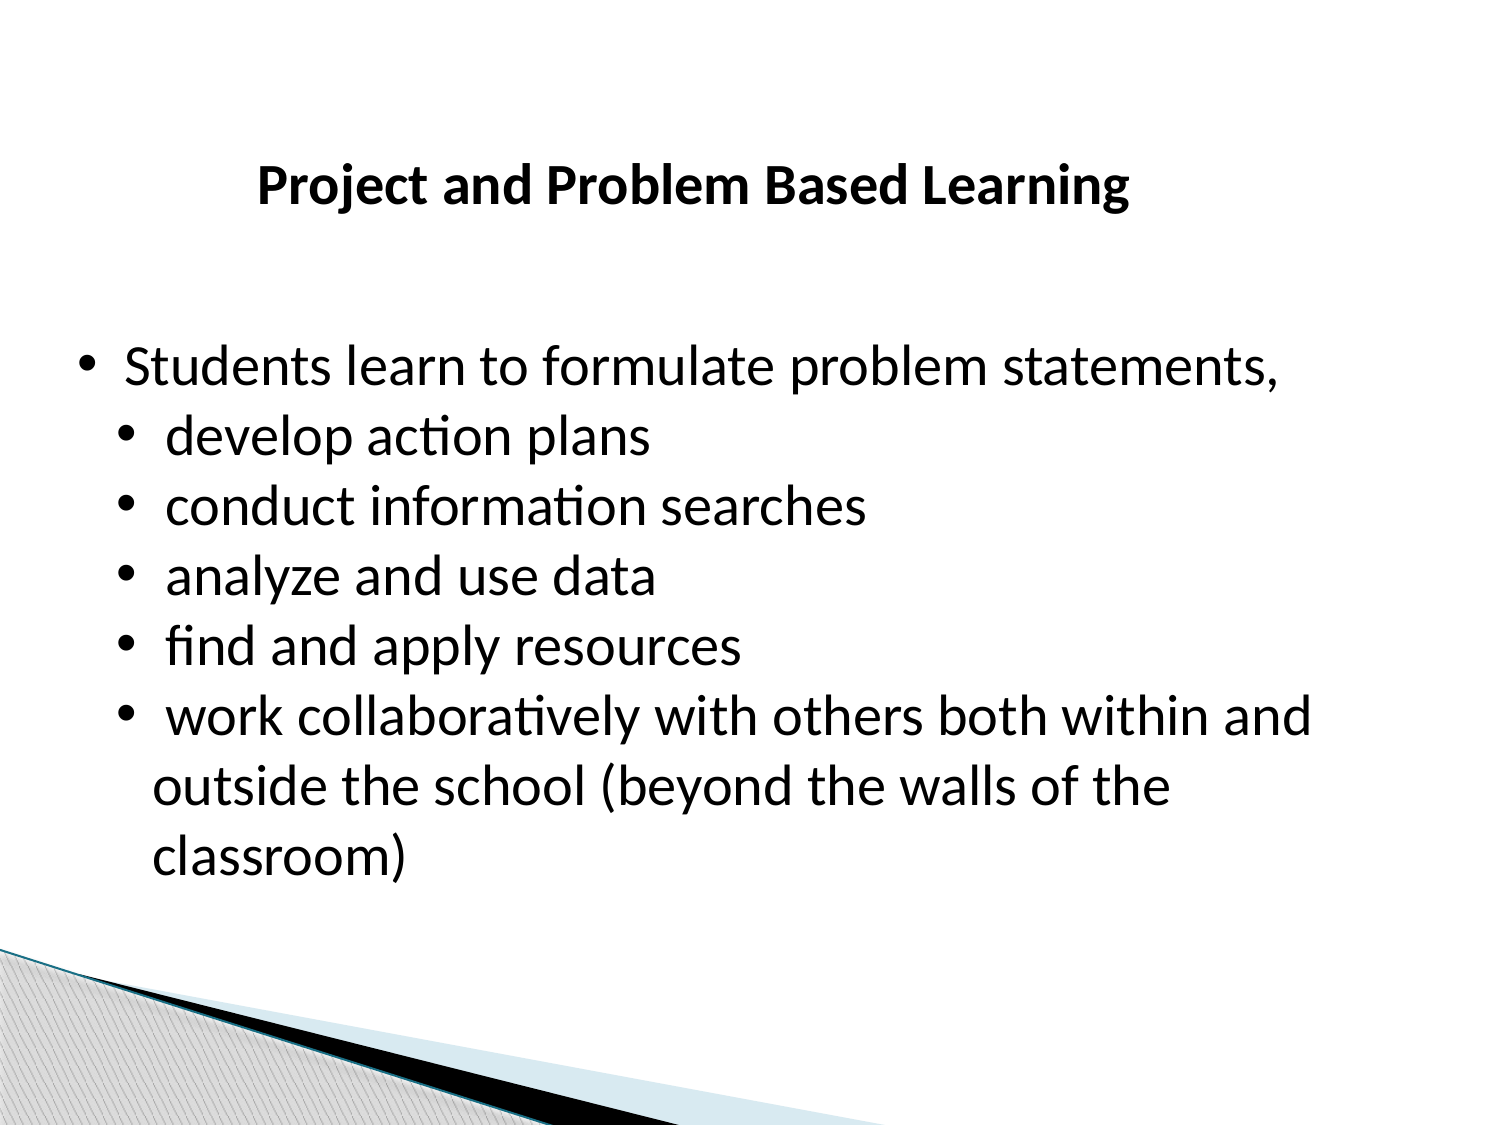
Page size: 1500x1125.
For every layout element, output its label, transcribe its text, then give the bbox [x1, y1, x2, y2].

text_box Project and Problem Based Learning [242, 139, 1159, 224]
text_box Students learn to formulate problem statements, develop action plans conduct information searches analyze and use data find and apply resources work collaboratively with others both within and outside the school (beyond the walls of the classroom) [62, 249, 1450, 895]
